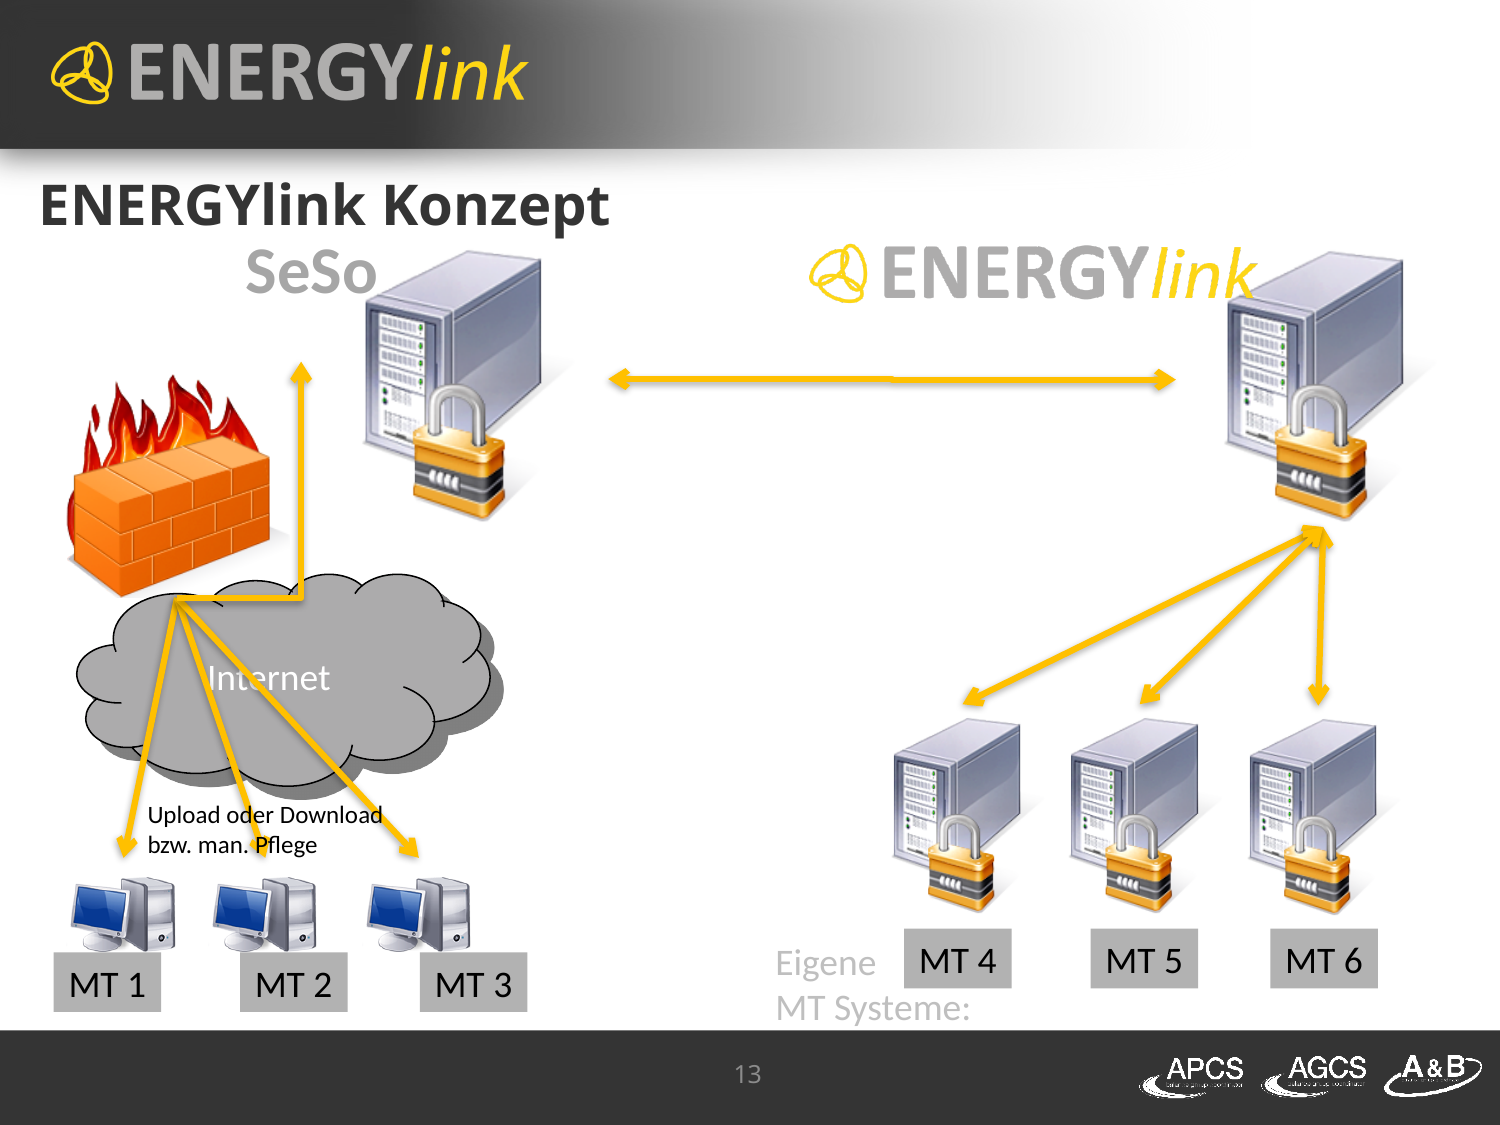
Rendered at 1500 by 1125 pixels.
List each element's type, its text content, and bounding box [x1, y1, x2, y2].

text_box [962, 526, 1138, 705]
text_box MT 3 [419, 952, 528, 1012]
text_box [294, 417, 358, 542]
text_box MT 2 [240, 952, 348, 1012]
picture [64, 373, 290, 599]
text_box MT 4 [904, 928, 1012, 989]
picture [855, 703, 1425, 919]
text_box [123, 606, 170, 858]
picture [206, 858, 325, 977]
picture [0, 0, 1329, 231]
slide_number 13 [572, 1045, 923, 1106]
text_box SeSo [231, 219, 394, 315]
title ENERGYlink Konzept [23, 137, 1468, 269]
picture [359, 857, 478, 977]
text_box Internet [76, 621, 118, 747]
picture [1261, 1056, 1366, 1098]
picture [313, 231, 609, 527]
picture [1139, 1057, 1243, 1099]
text_box Internet [308, 574, 491, 745]
picture [808, 231, 1471, 528]
text_box MT 1 [53, 952, 162, 1012]
text_box MT 6 [1270, 928, 1378, 989]
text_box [1139, 526, 1324, 705]
text_box MT 5 [1090, 928, 1199, 989]
text_box Eigene MT Systeme: [760, 930, 987, 1036]
picture [1384, 1055, 1482, 1097]
picture [64, 857, 183, 977]
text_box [176, 597, 420, 858]
